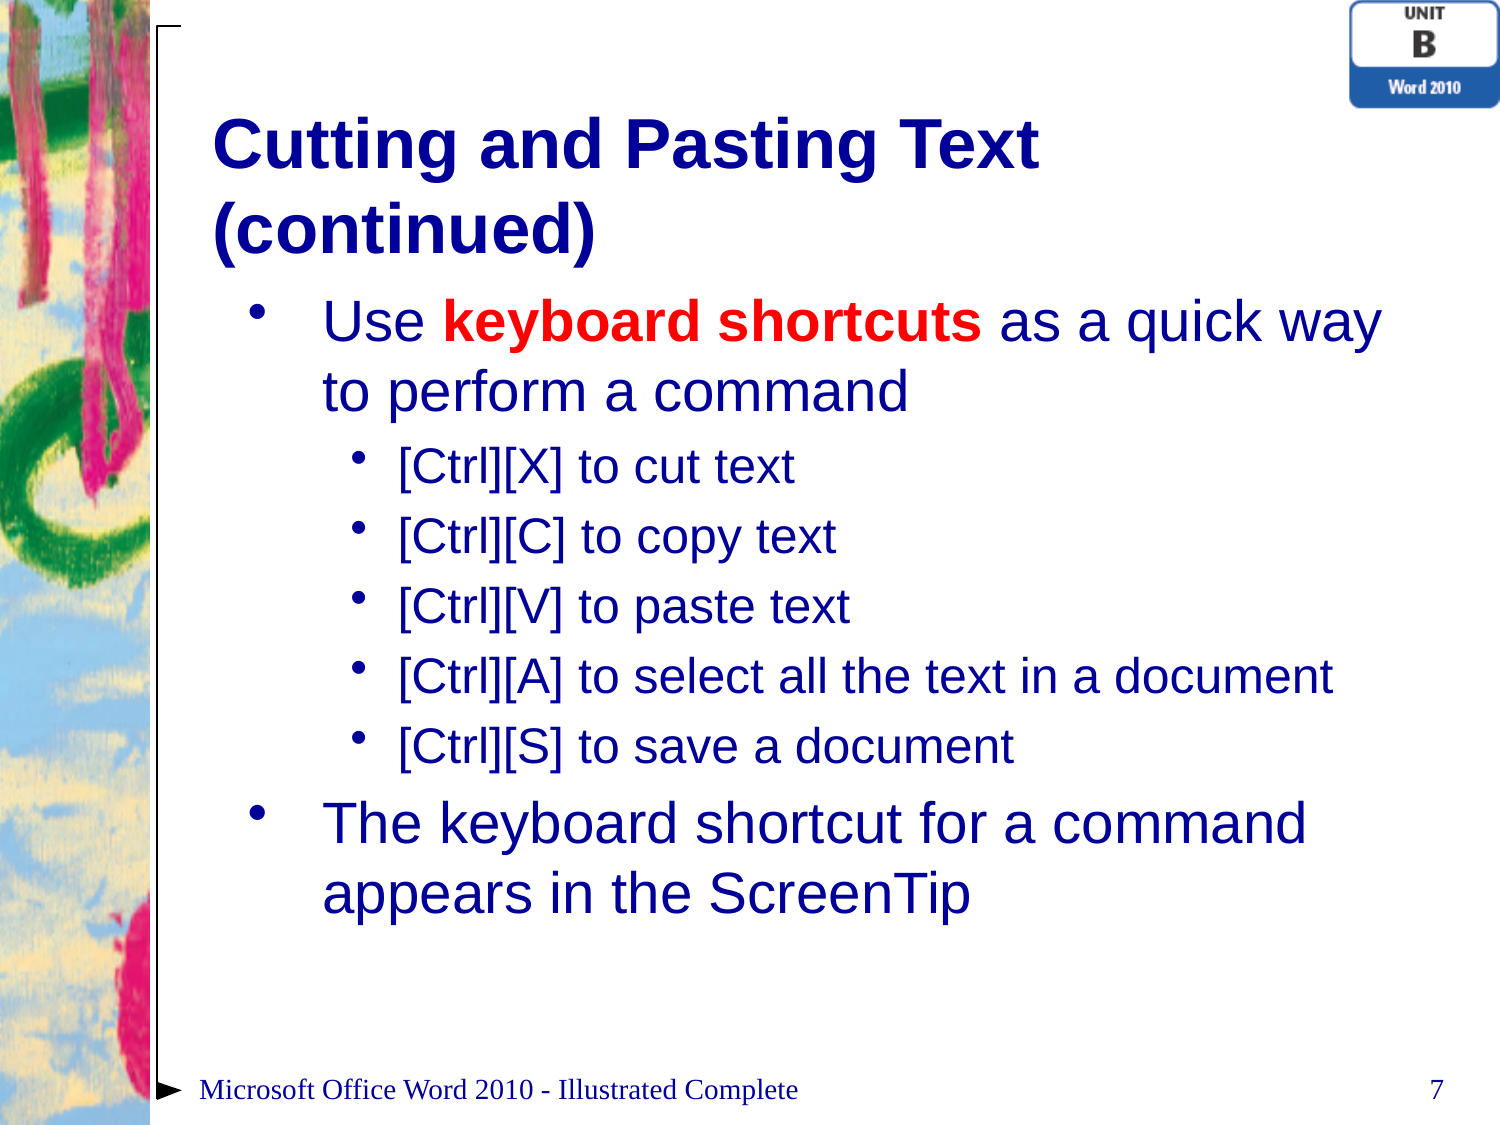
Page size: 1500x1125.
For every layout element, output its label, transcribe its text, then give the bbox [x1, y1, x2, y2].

slide_number 7 [1356, 1062, 1460, 1105]
list Use keyboard shortcuts as a quick way to perform a command [Ctrl][X] to cut text [Ctrl][C] to copy text [Ctrl][V] to paste text [Ctrl][A] to select all the text in a document [Ctrl][S] to save a document The keyboard shortcut for a command appears in the ScreenTip [232, 275, 1447, 1041]
footer Microsoft Office Word 2010 - Illustrated Complete [183, 1062, 1147, 1125]
picture [1348, 0, 1500, 110]
picture [0, 0, 150, 1125]
title Cutting and Pasting Text (continued) [196, 119, 1359, 246]
